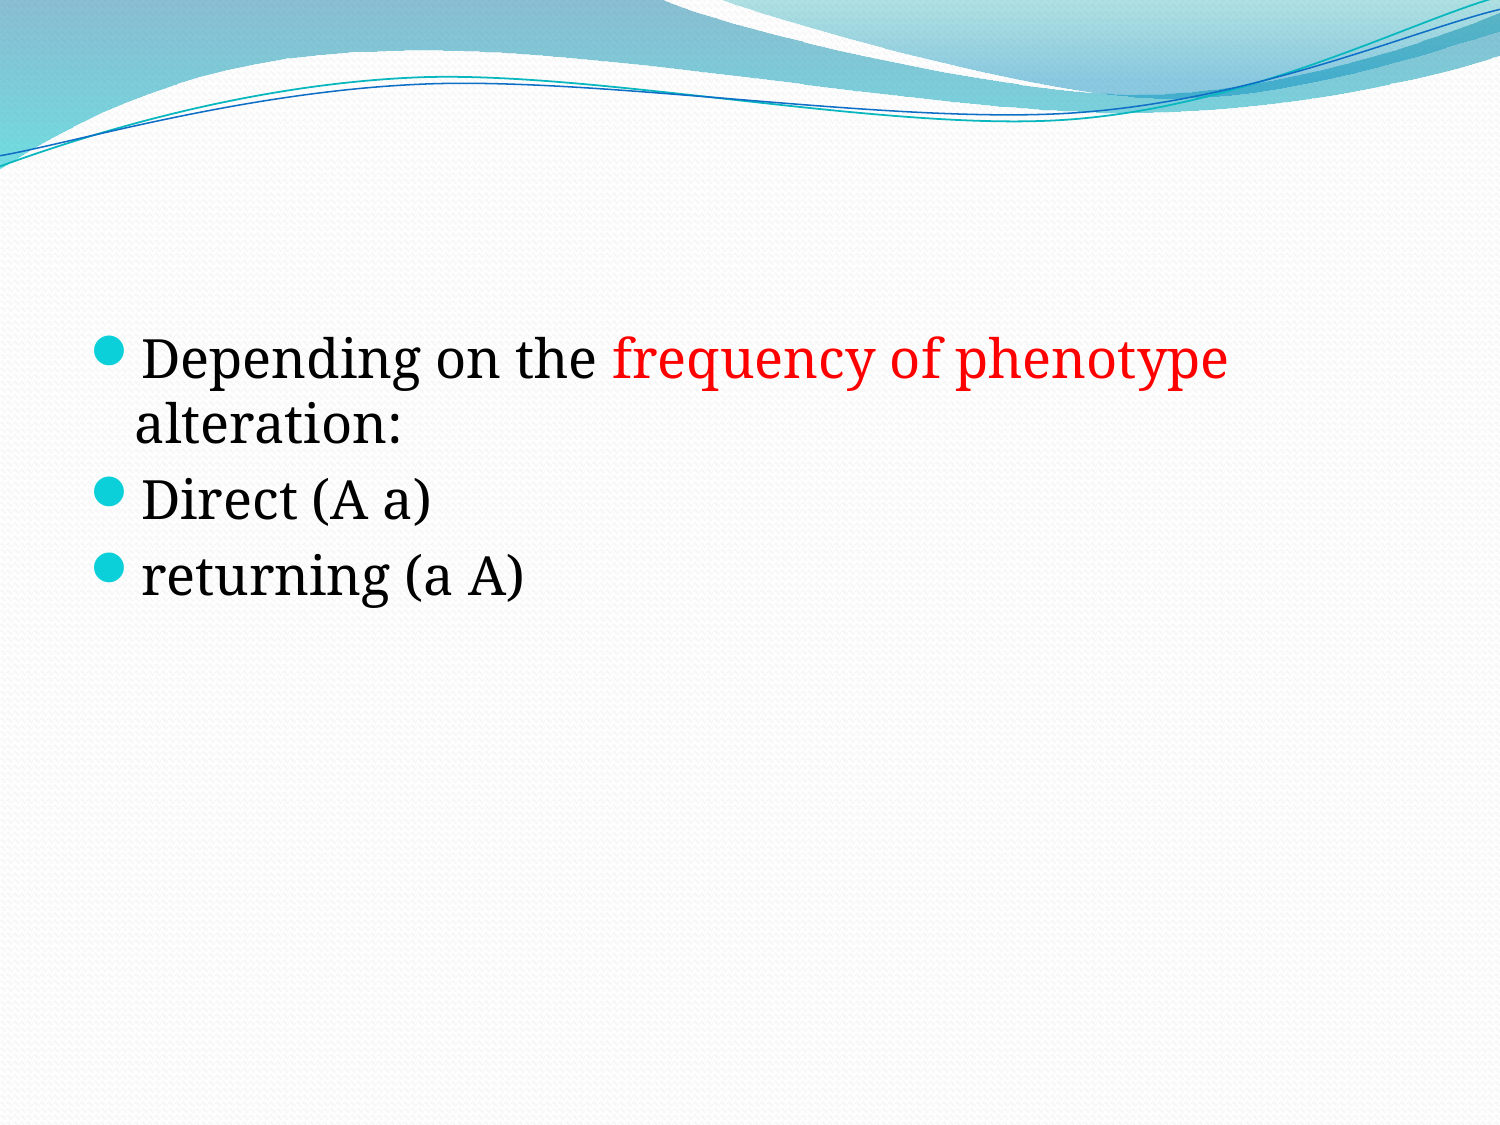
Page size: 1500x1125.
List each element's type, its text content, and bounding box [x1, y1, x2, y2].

list Depending on the frequency of phenotype alteration: Direct (A a) returning (a A) [75, 317, 1425, 1038]
